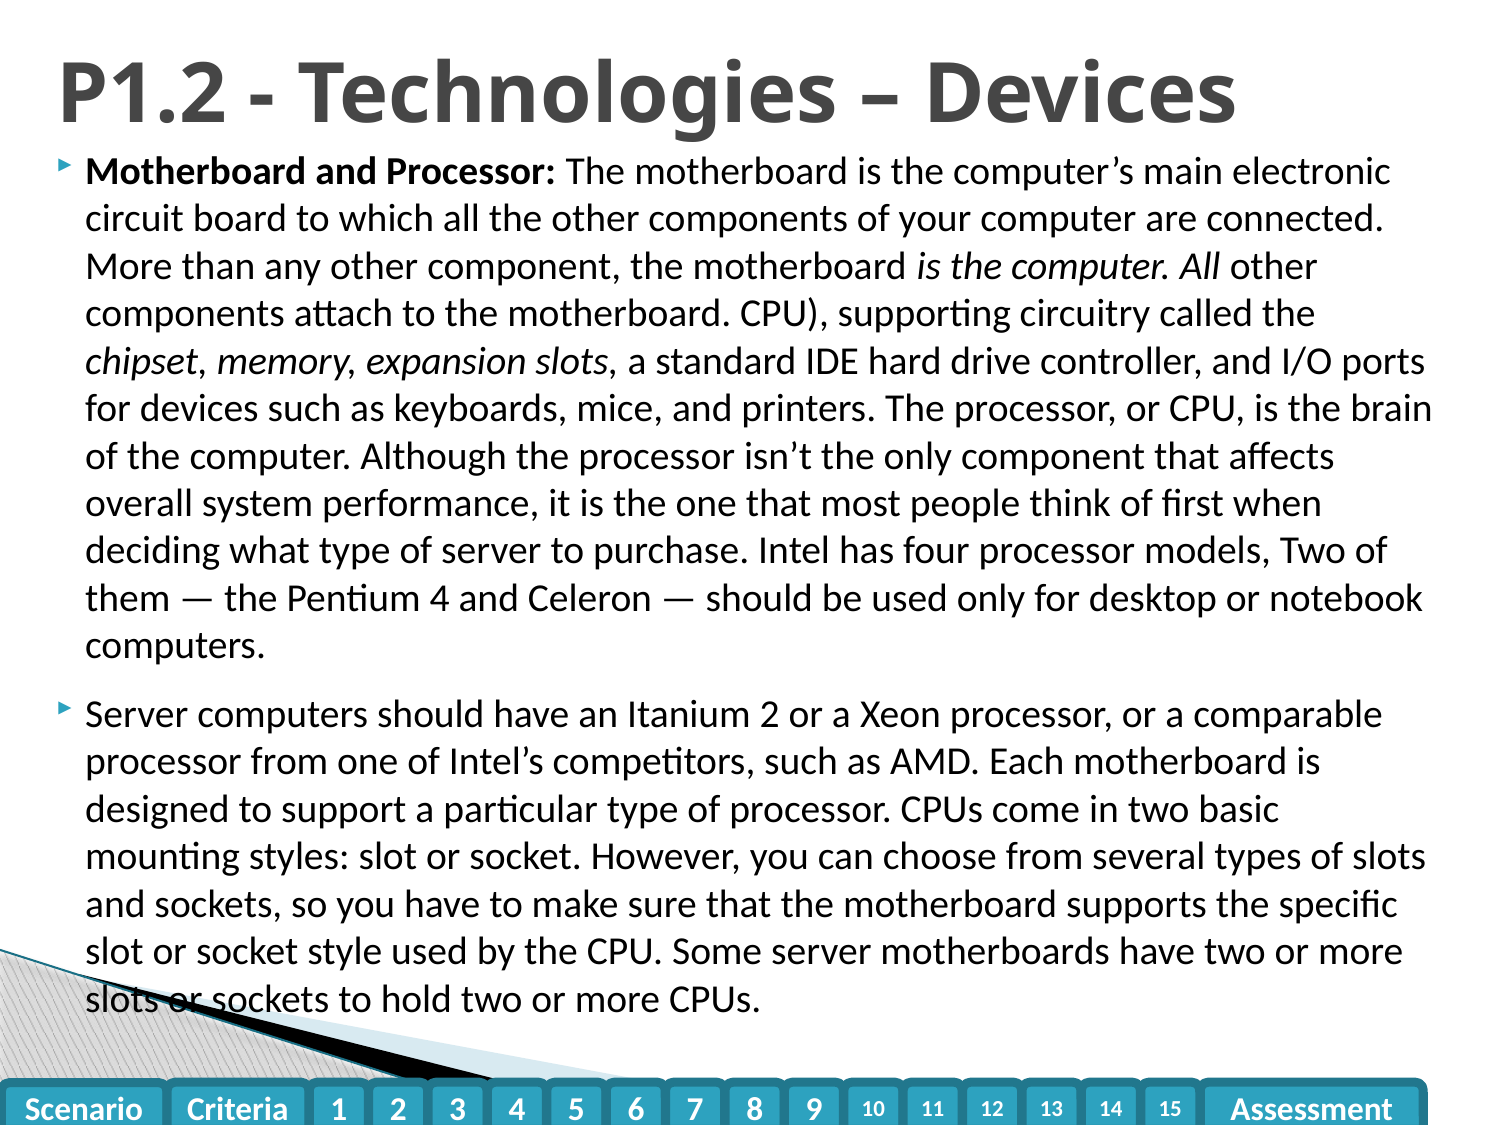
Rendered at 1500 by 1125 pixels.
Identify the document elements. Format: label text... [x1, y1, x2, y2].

list Motherboard and Processor: The motherboard is the computer’s main electronic circuit board to which all the other components of your computer are connected. More than any other component, the motherboard is the computer. All other components attach to the motherboard. CPU), supporting circuitry called the chipset, memory, expansion slots, a standard IDE hard drive controller, and I/O ports for devices such as keyboards, mice, and printers. The processor, or CPU, is the brain of the computer. Although the processor isn’t the only component that affects overall system performance, it is the one that most people think of first when deciding what type of server to purchase. Intel has four processor models, Two of them — the Pentium 4 and Celeron — should be used only for desktop or notebook computers. Server computers should have an Itanium 2 or a Xeon processor, or a comparable processor from one of Intel’s competitors, such as AMD. Each motherboard is designed to support a particular type of processor. CPUs come in two basic mounting styles: slot or socket. However, you can choose from several types of slots and sockets, so you have to make sure that the motherboard supports the specific slot or socket style used by the CPU. Some server motherboards have two or more slots or sockets to hold two or more CPUs. [41, 137, 1459, 1047]
title P1.2 - Technologies – Devices [41, 19, 1392, 159]
